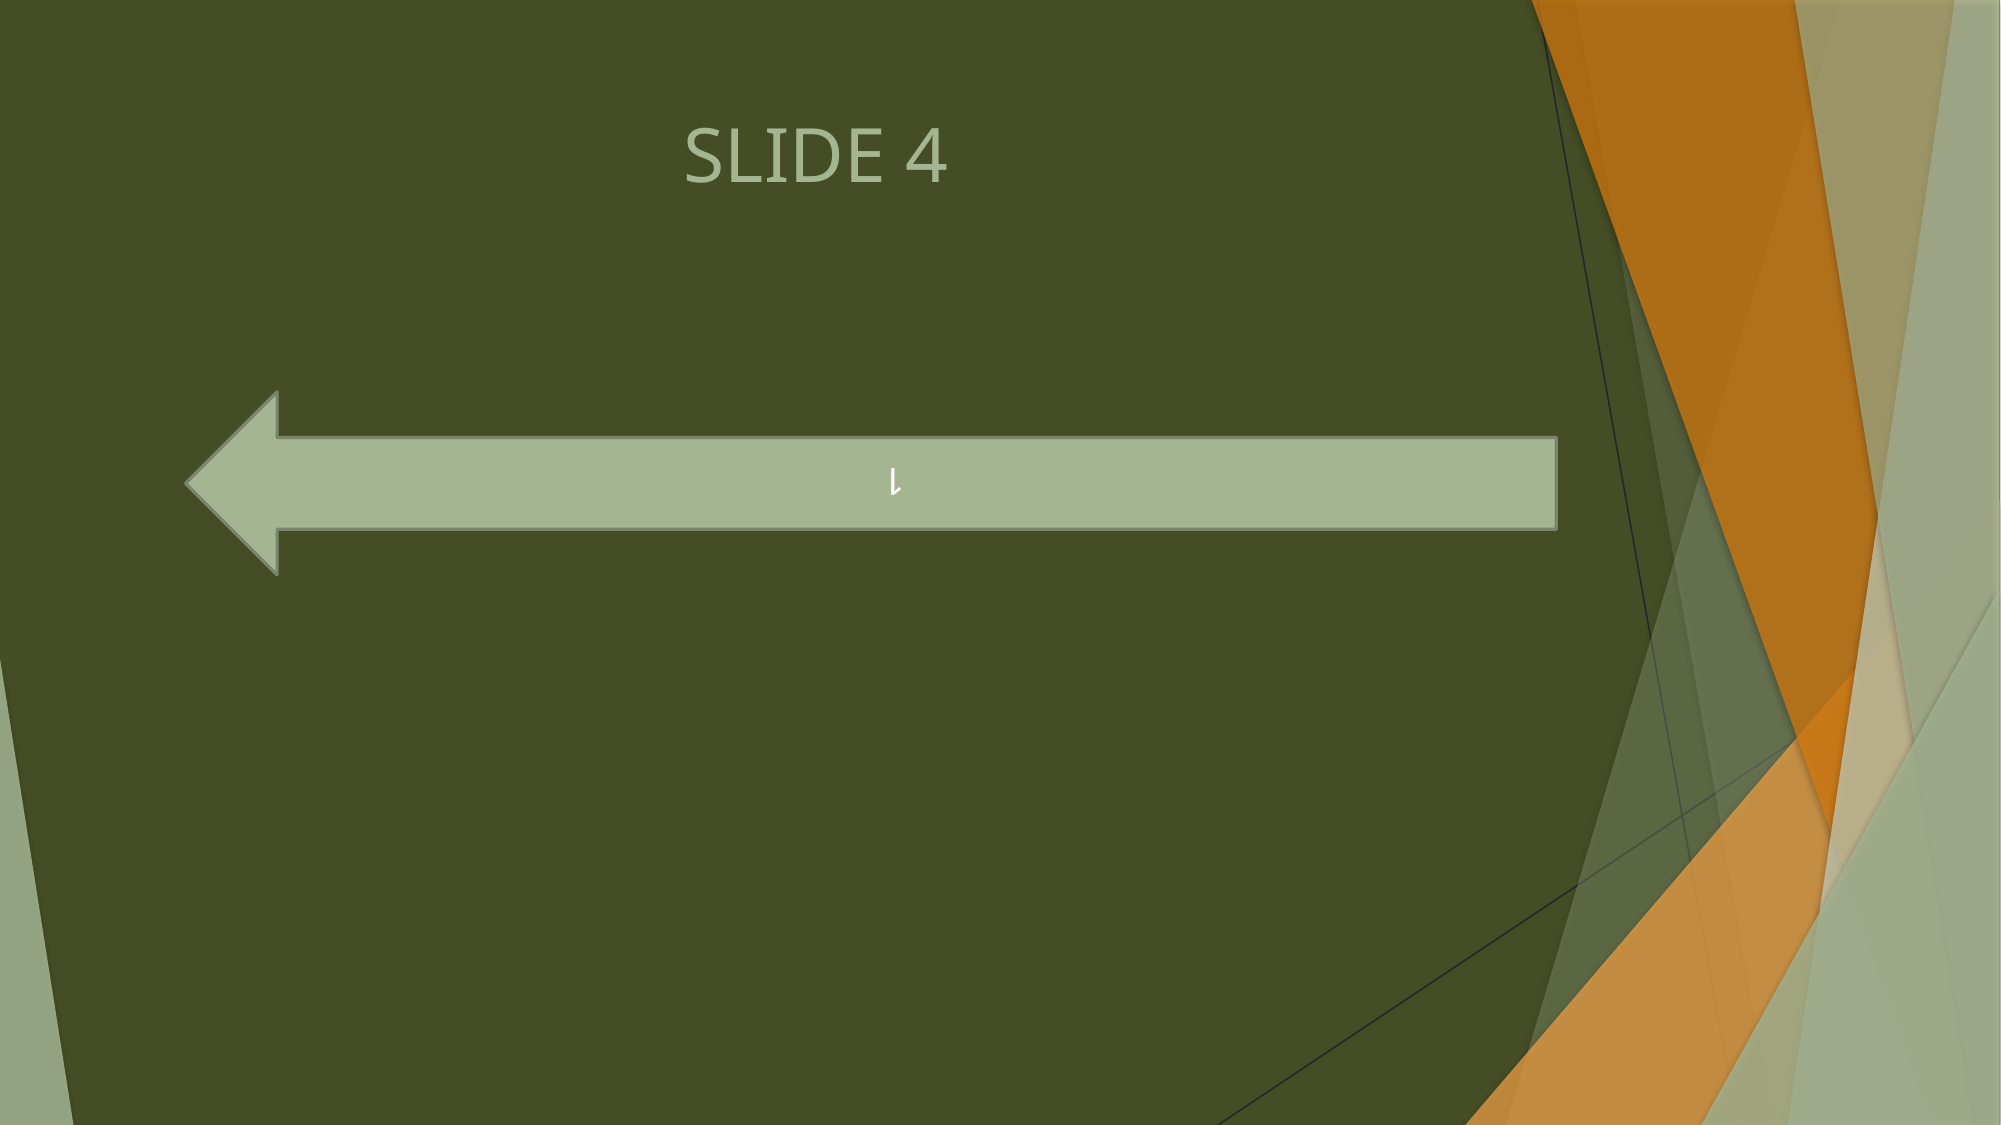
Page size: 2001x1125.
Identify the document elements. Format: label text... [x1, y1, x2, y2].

title SLIDE 4 [111, 99, 1522, 317]
text_box 1 [184, 390, 1558, 577]
